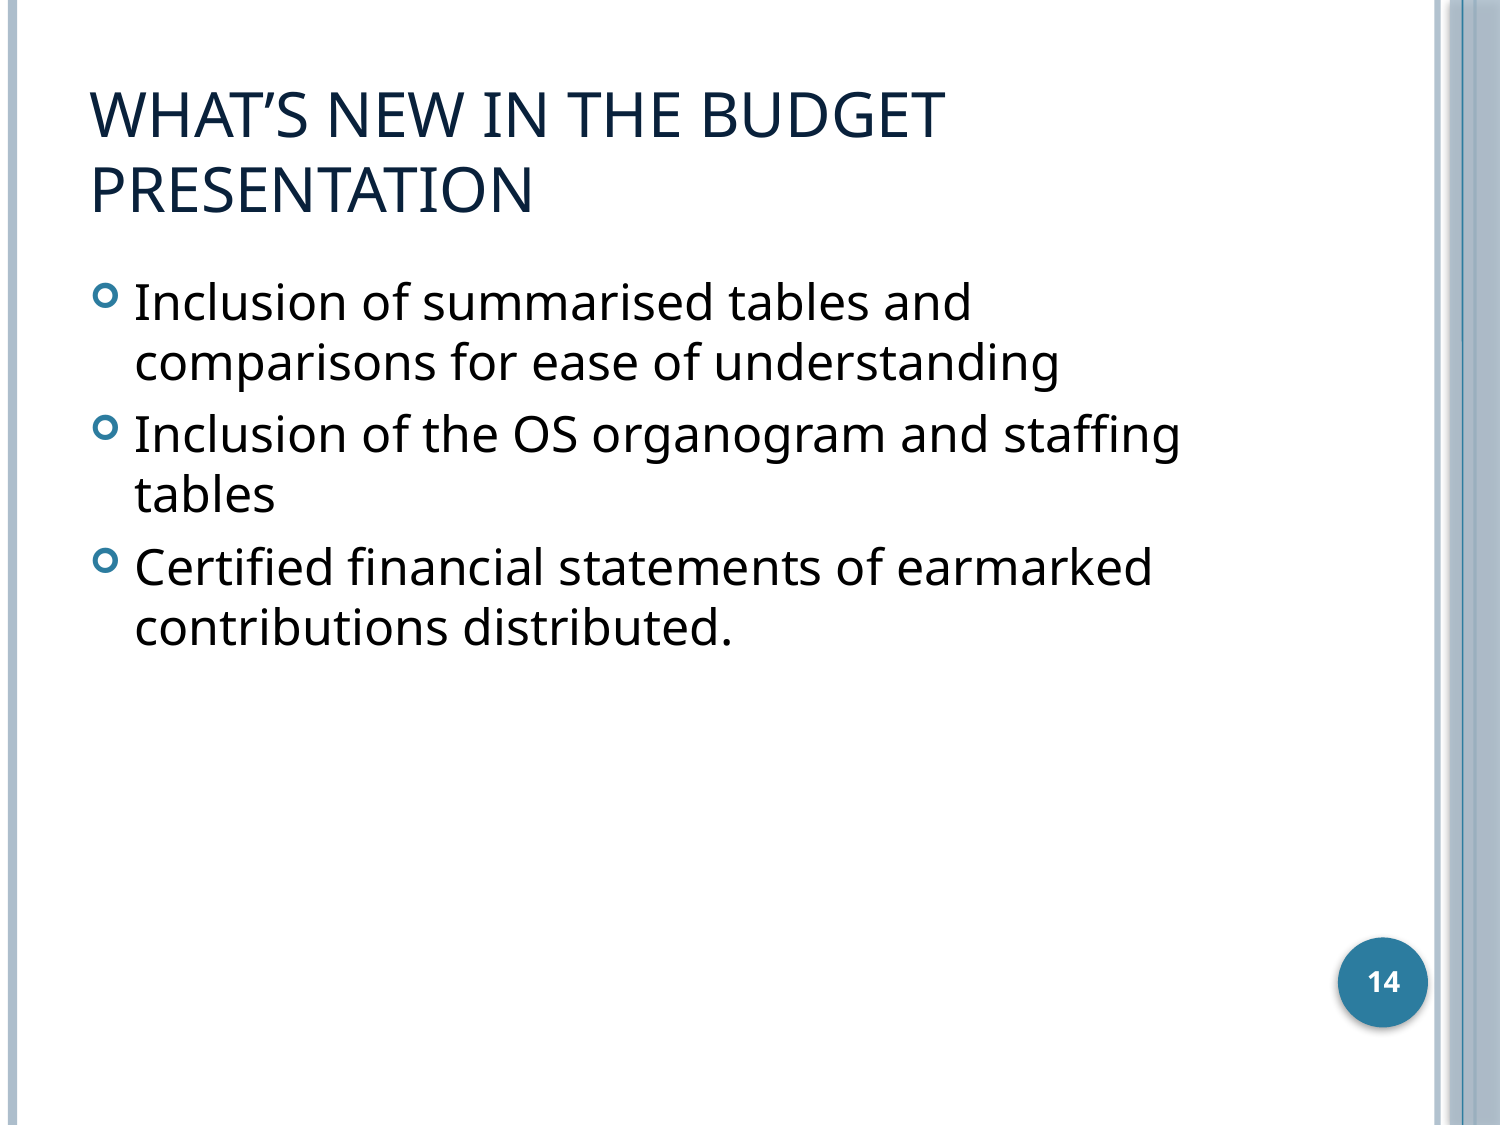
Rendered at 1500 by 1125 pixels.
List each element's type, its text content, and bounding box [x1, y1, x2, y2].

slide_number 14 [1333, 940, 1434, 1027]
title What’s New in the Budget Presentation [75, 45, 1300, 233]
list Inclusion of summarised tables and comparisons for ease of understanding Inclusion of the OS organogram and staffing tables Certified financial statements of earmarked contributions distributed. [75, 262, 1300, 1062]
